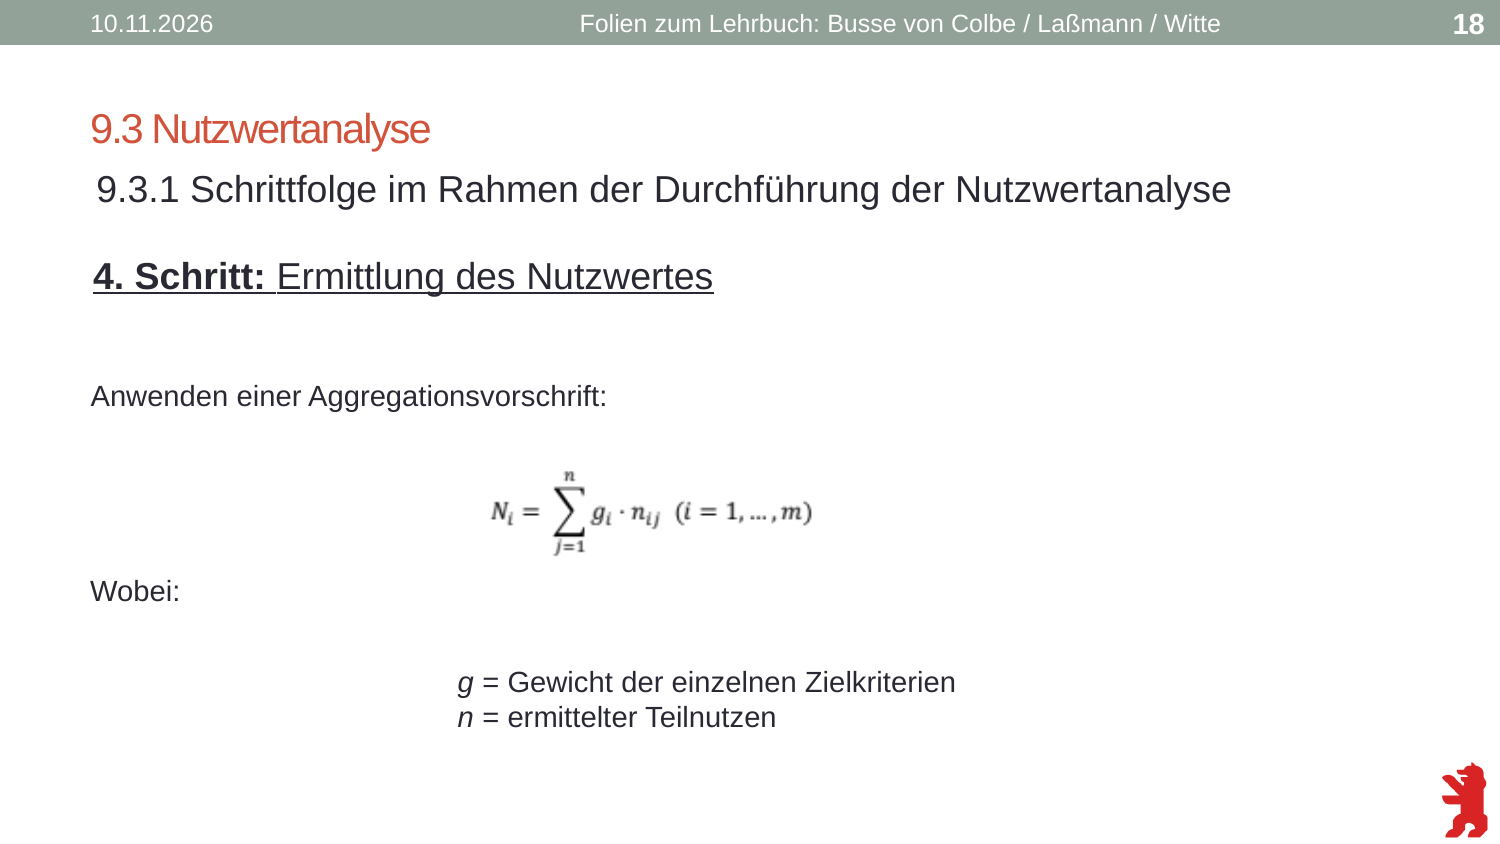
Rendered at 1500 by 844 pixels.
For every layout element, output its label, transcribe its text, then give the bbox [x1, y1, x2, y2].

text_box Anwenden einer Aggregationsvorschrift: [75, 369, 624, 420]
text_box g = Gewicht der einzelnen Zielkriterien n = ermittelter Teilnutzen [442, 655, 972, 741]
picture [1434, 760, 1500, 844]
title 9.3 Nutzwertanalyse [75, 65, 1500, 188]
slide_number 18 [1325, 2, 1500, 43]
footer Folien zum Lehrbuch: Busse von Colbe / Laßmann / Witte [562, 2, 1238, 43]
text_box 4. Schritt: Ermittlung des Nutzwertes [78, 244, 729, 305]
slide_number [75, 2, 550, 43]
picture [463, 437, 835, 588]
text_box 9.3.1 Schrittfolge im Rahmen der Durchführung der Nutzwertanalyse [81, 157, 1248, 217]
text_box Wobei: [75, 564, 196, 615]
